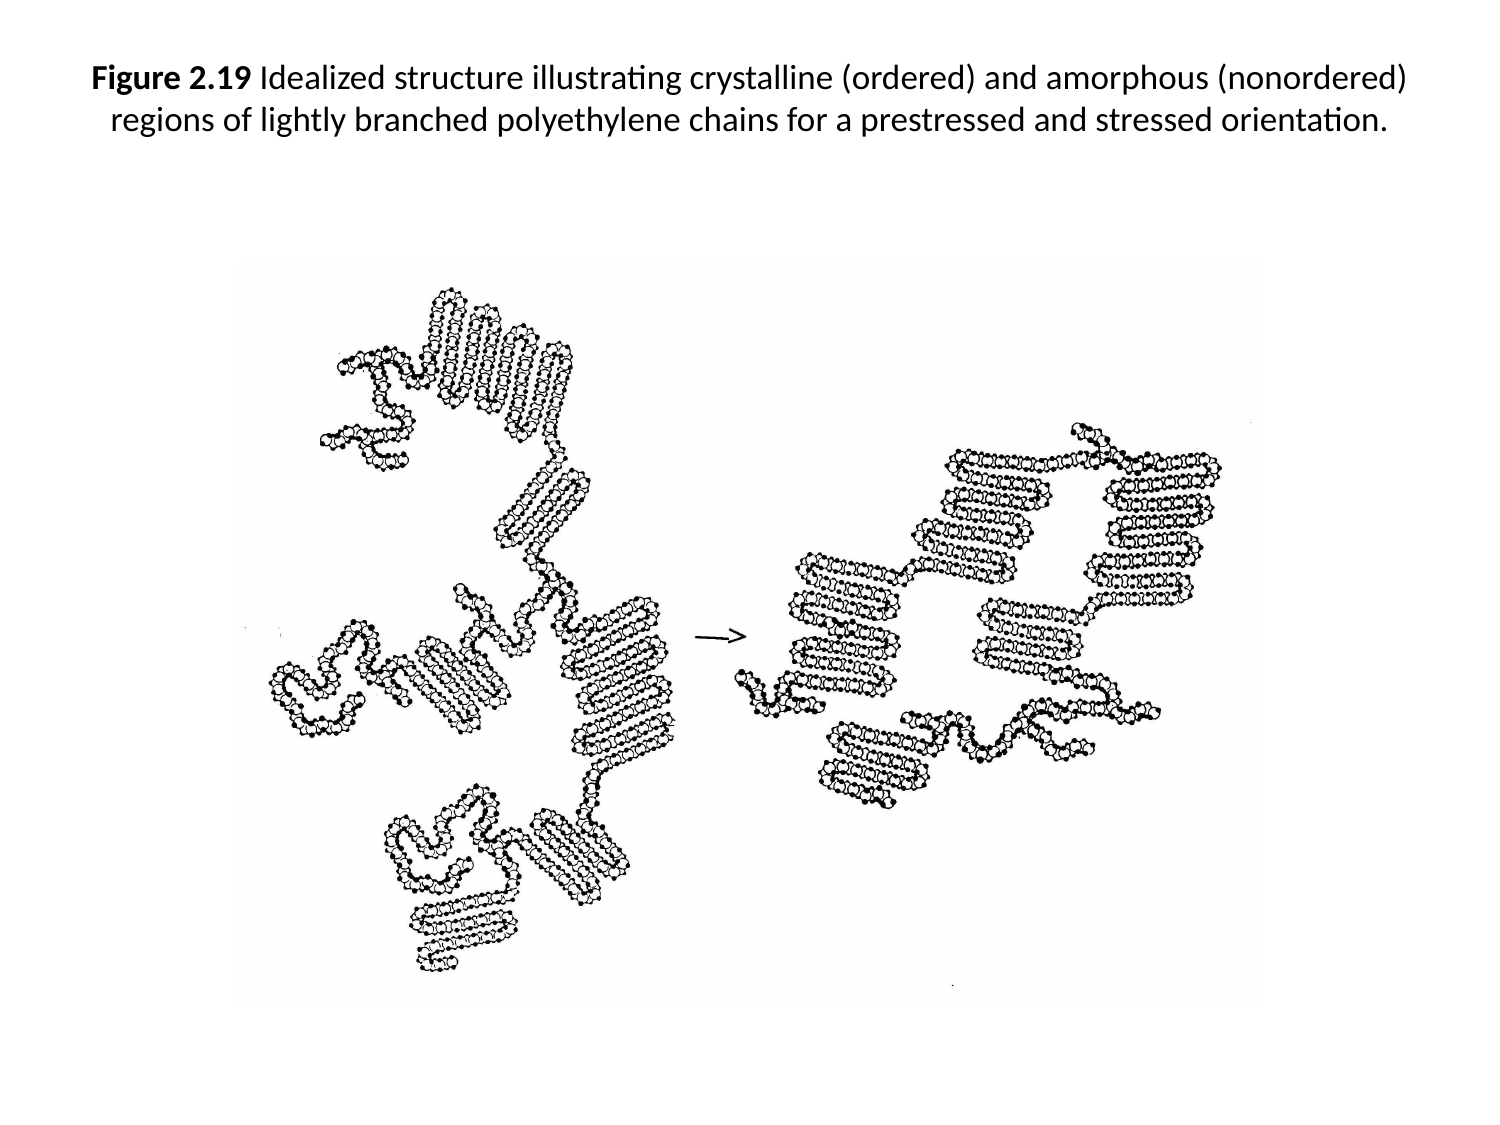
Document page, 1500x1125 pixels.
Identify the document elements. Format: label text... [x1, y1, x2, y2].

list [234, 262, 1265, 1006]
title Figure 2.19 Idealized structure illustrating crystalline (ordered) and amorphous (nonordered) regions of lightly branched polyethylene chains for a prestressed and stressed orientation. [75, 45, 1425, 233]
